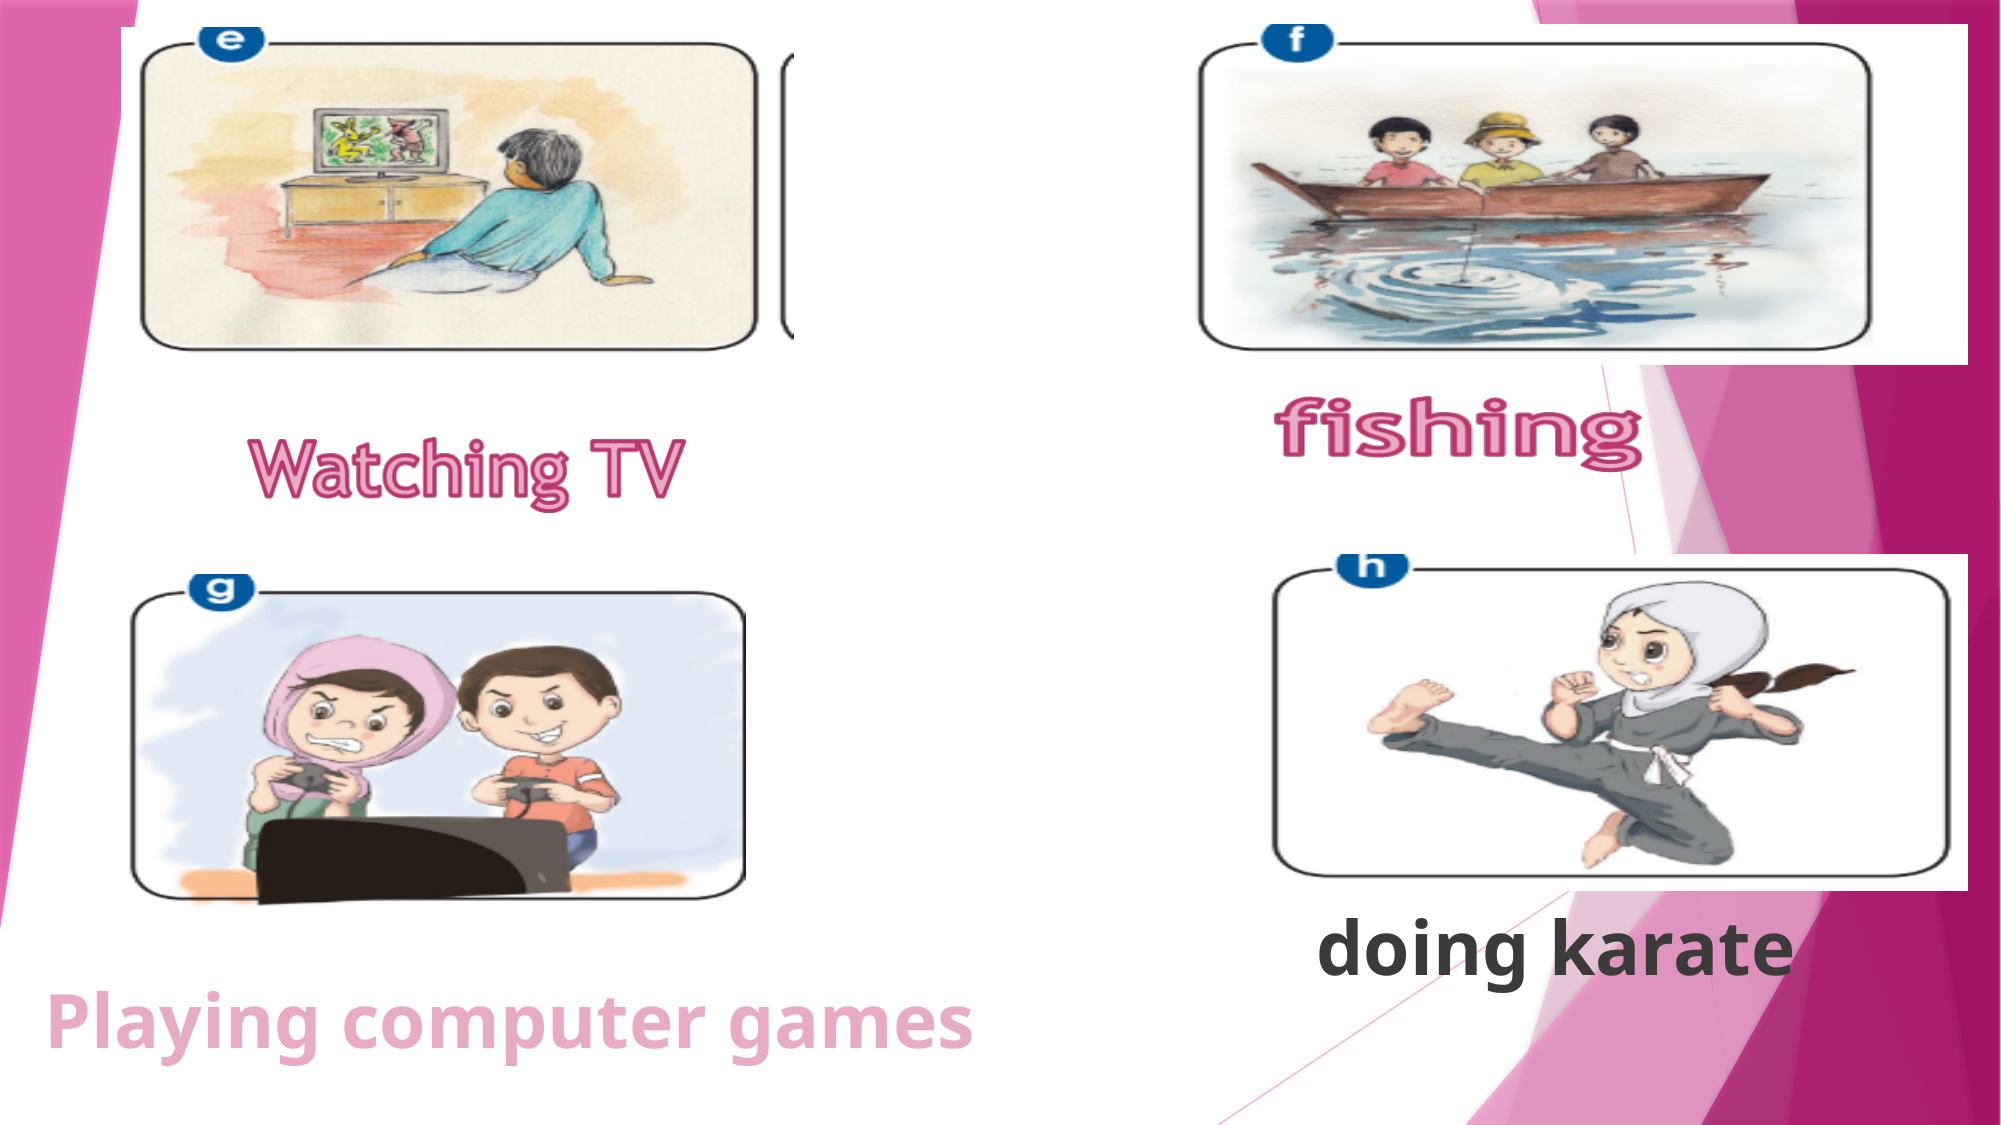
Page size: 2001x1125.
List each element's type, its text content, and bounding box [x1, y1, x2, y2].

picture [188, 414, 747, 522]
text_box doing karate [1301, 900, 1811, 998]
picture [120, 573, 747, 913]
picture [120, 27, 795, 374]
text_box Playing computer games [29, 965, 991, 1071]
picture [1178, 23, 1969, 366]
picture [1253, 553, 1968, 891]
picture [1248, 372, 1668, 480]
